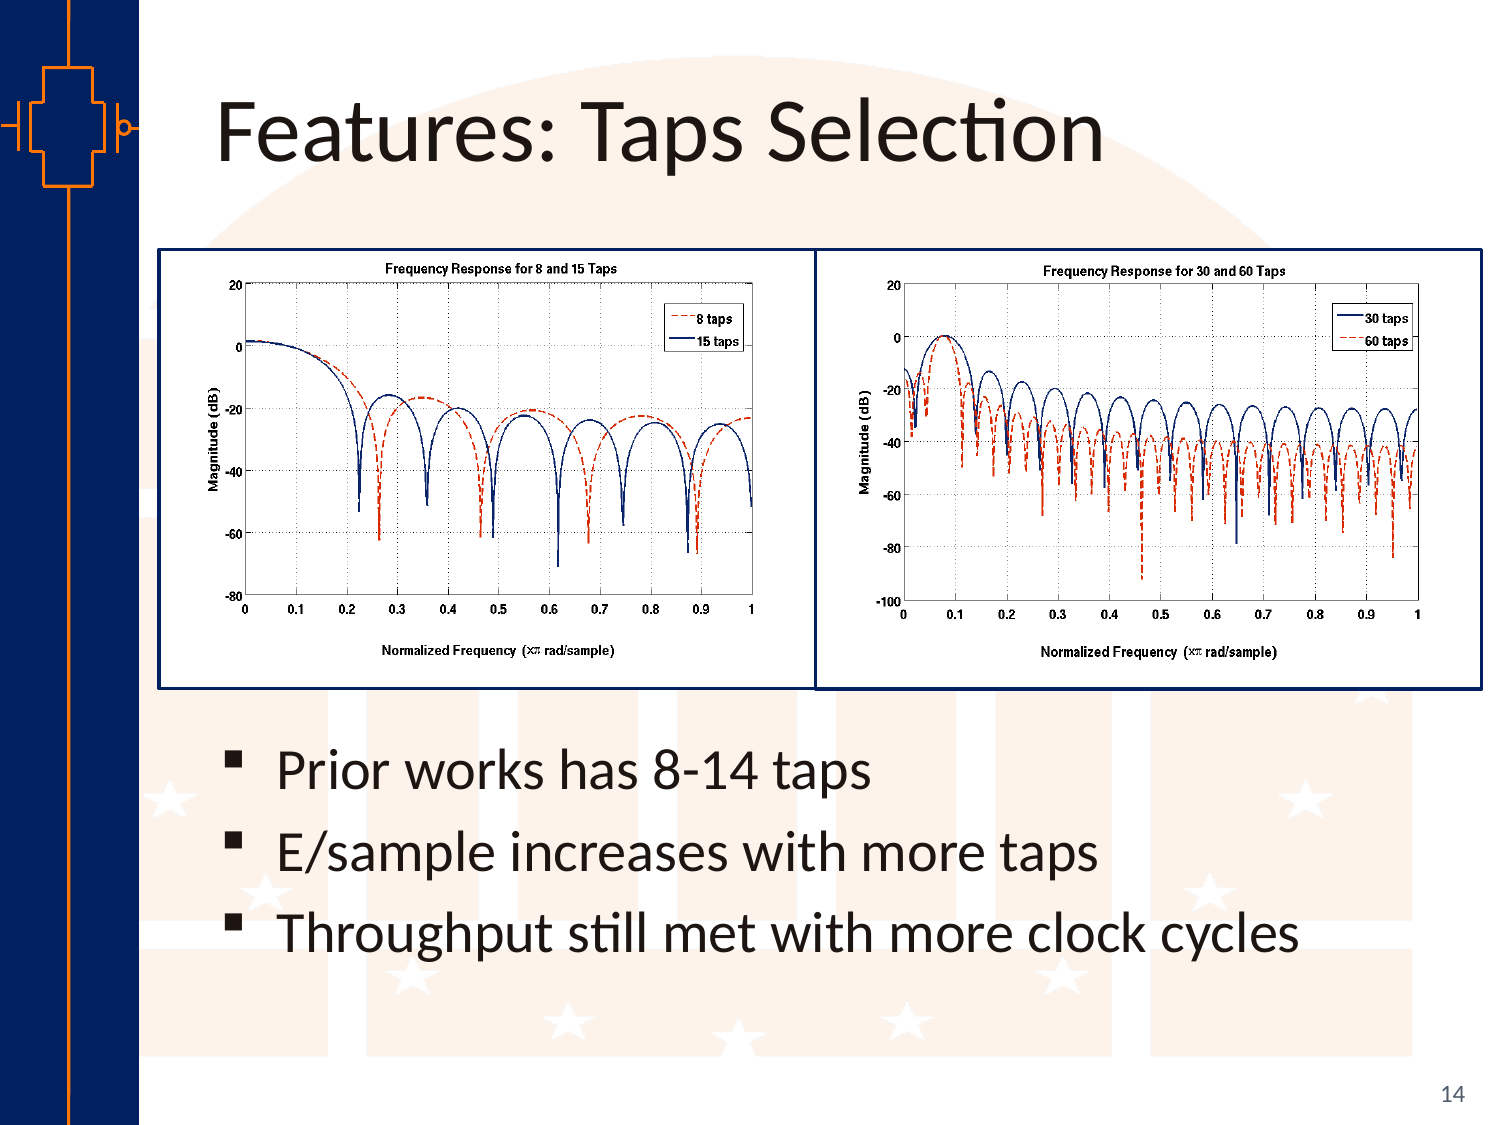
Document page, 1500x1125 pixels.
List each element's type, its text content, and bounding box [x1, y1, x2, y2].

picture [160, 250, 814, 688]
picture [816, 250, 1481, 688]
slide_number 14 [1425, 1062, 1488, 1123]
list Prior works has 8-14 taps E/sample increases with more taps Throughput still met with more clock cycles [205, 723, 1435, 1050]
title Features: Taps Selection [200, 0, 1388, 188]
